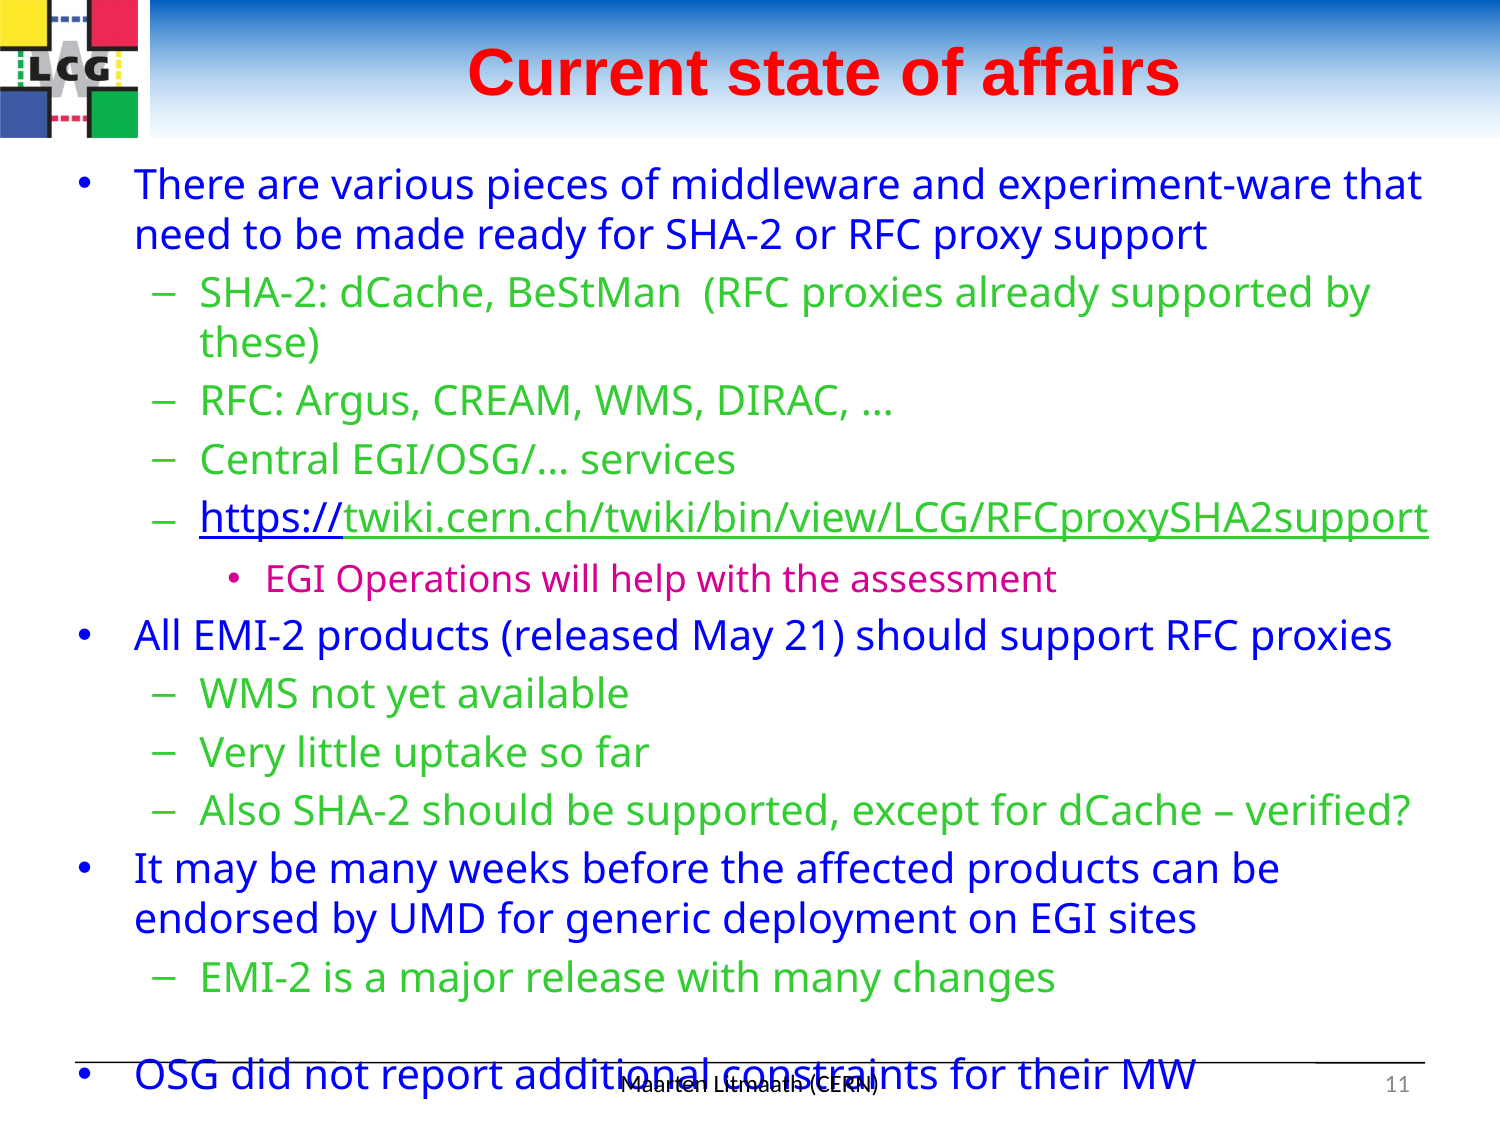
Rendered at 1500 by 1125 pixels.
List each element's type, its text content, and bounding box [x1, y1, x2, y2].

slide_number 11 [1312, 1062, 1425, 1103]
title Current state of affairs [149, 0, 1500, 138]
list There are various pieces of middleware and experiment-ware that need to be made ready for SHA-2 or RFC proxy support SHA-2: dCache, BeStMan (RFC proxies already supported by these) RFC: Argus, CREAM, WMS, DIRAC, … Central EGI/OSG/… services https://twiki.cern.ch/twiki/bin/view/LCG/RFCproxySHA2support EGI Operations will help with the assessment All EMI-2 products (released May 21) should support RFC proxies WMS not yet available Very little uptake so far Also SHA-2 should be supported, except for dCache – verified? It may be many weeks before the affected products can be endorsed by UMD for generic deployment on EGI sites EMI-2 is a major release with many changes OSG did not report additional constraints for their MW [62, 149, 1476, 1063]
picture [0, 0, 138, 138]
footer Maarten Litmaath (CERN) [225, 1062, 1275, 1103]
